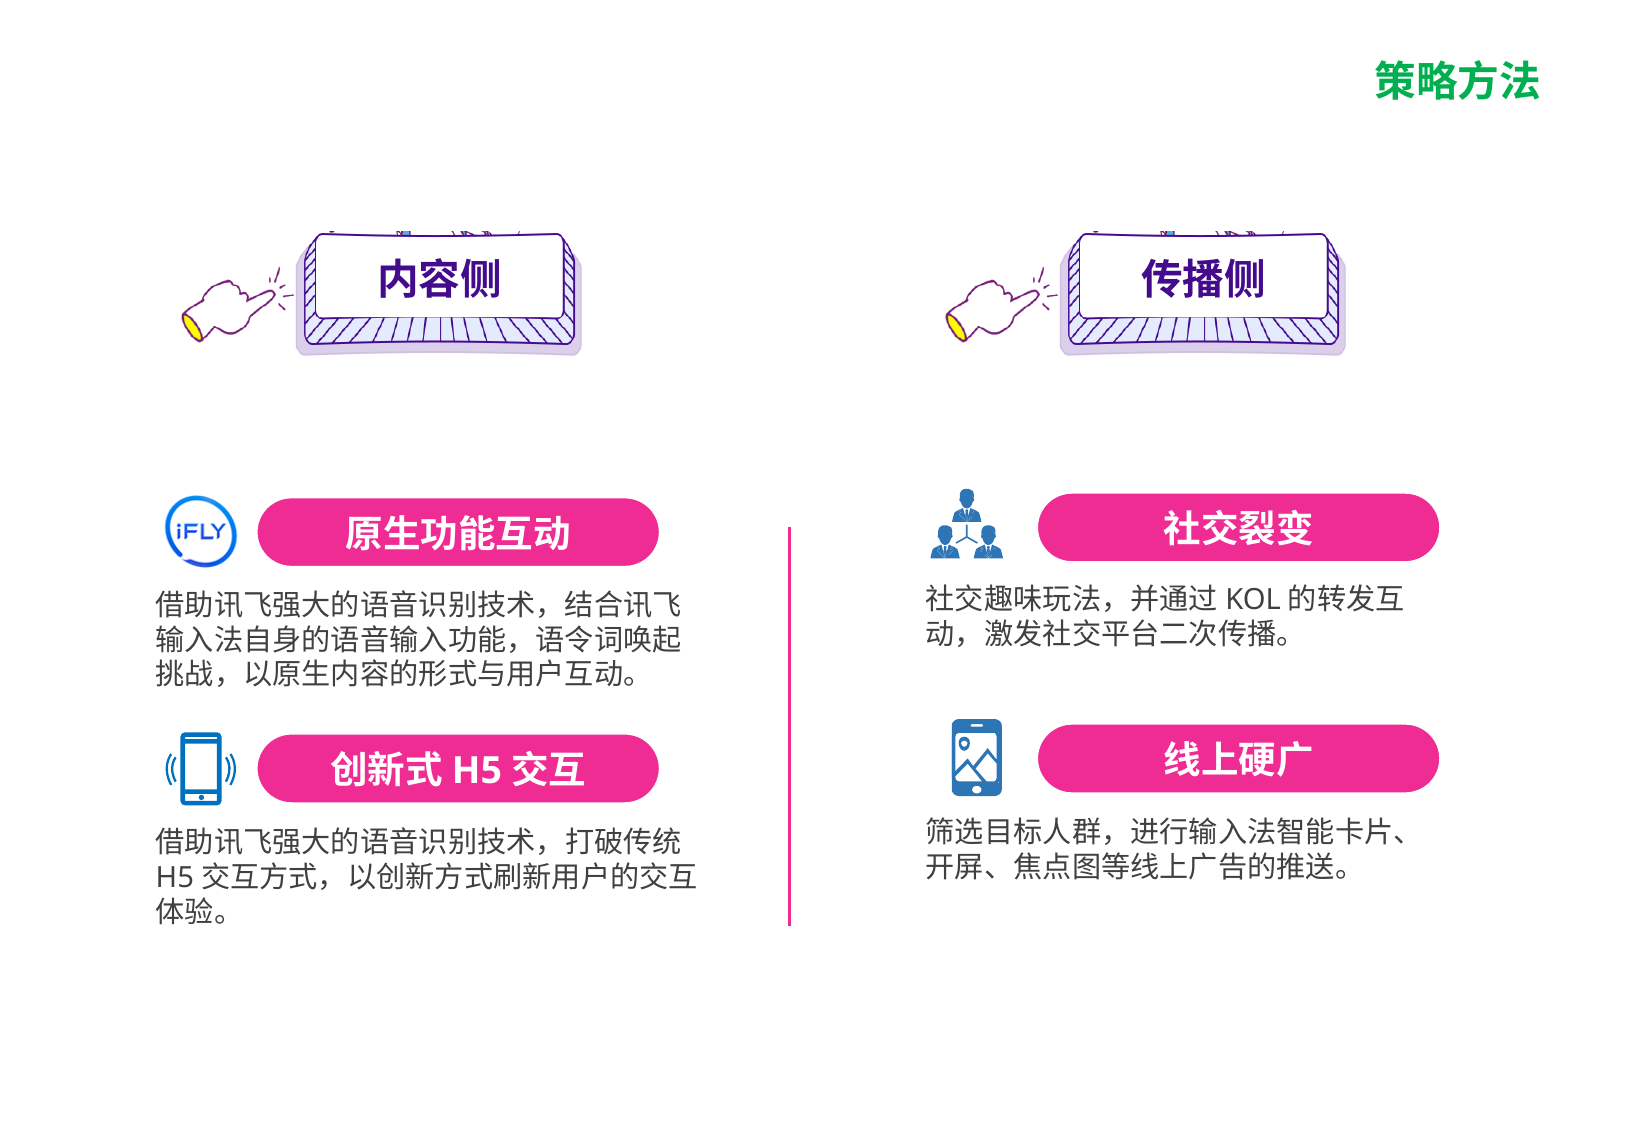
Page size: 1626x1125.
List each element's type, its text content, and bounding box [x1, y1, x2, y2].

text_box [165, 753, 173, 786]
picture [139, 493, 263, 570]
text_box [952, 488, 982, 522]
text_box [148, 231, 723, 405]
text_box 线上硬广 [1033, 720, 1444, 797]
text_box 社交裂变 [1033, 489, 1444, 566]
text_box 借助讯飞强大的语音识别技术，结合讯飞输入法自身的语音输入功能，语令词唤起挑战，以原生内容的形式与用户互动。 [140, 578, 721, 699]
text_box 社交趣味玩法，并通过KOL的转发互动，激发社交平台二次传播。 [911, 572, 1447, 658]
text_box [171, 756, 177, 783]
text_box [912, 231, 1487, 405]
text_box 创新式H5交互 [253, 730, 663, 807]
text_box [224, 756, 231, 783]
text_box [951, 719, 1002, 797]
text_box [180, 732, 222, 806]
text_box 原生功能互动 [263, 494, 663, 570]
text_box [973, 525, 1004, 559]
text_box 借助讯飞强大的语音识别技术，打破传统H5交互方式，以创新方式刷新用户的交互体验。 [140, 816, 733, 936]
text_box [955, 524, 978, 544]
text_box [930, 525, 960, 559]
text_box 筛选目标人群，进行输入法智能卡片、开屏、焦点图等线上广告的推送。 [911, 806, 1447, 892]
text_box 策略方法 [1296, 46, 1557, 106]
text_box [229, 753, 236, 786]
